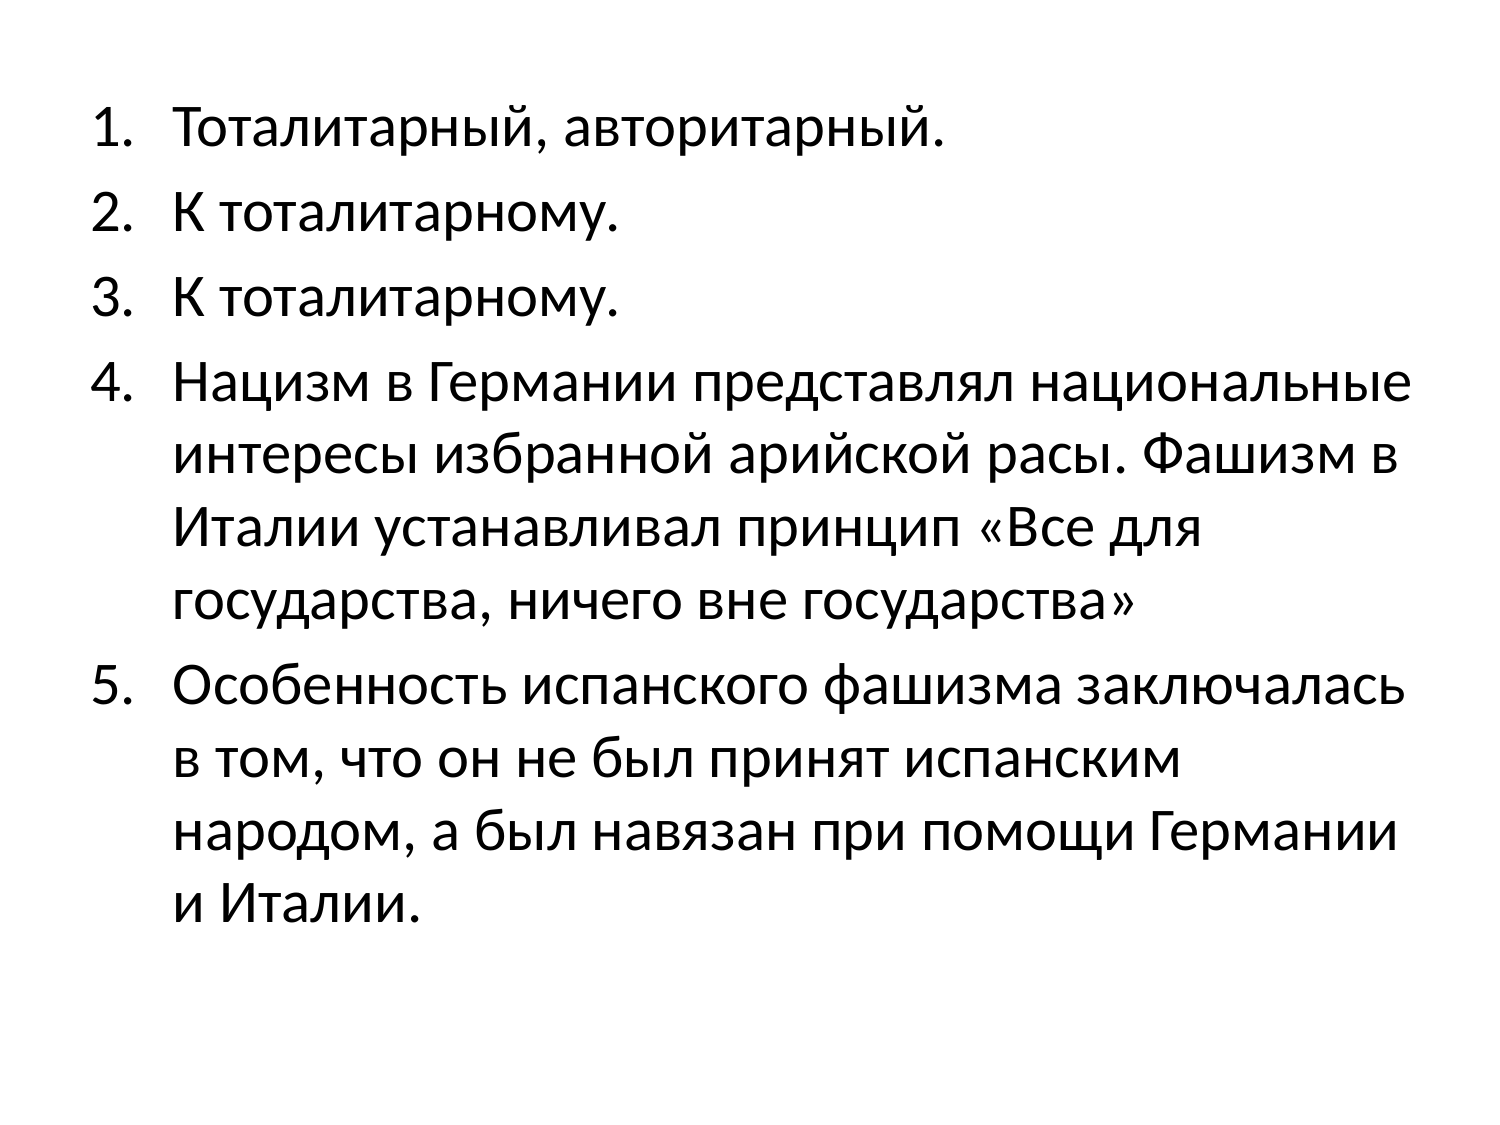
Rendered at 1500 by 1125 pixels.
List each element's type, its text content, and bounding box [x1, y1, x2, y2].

list Тоталитарный, авторитарный. К тоталитарному. К тоталитарному. Нацизм в Германии представлял национальные интересы избранной арийской расы. Фашизм в Италии устанавливал принцип «Все для государства, ничего вне государства» Особенность испанского фашизма заключалась в том, что он не был принят испанским народом, а был навязан при помощи Германии и Италии. [75, 78, 1447, 1005]
